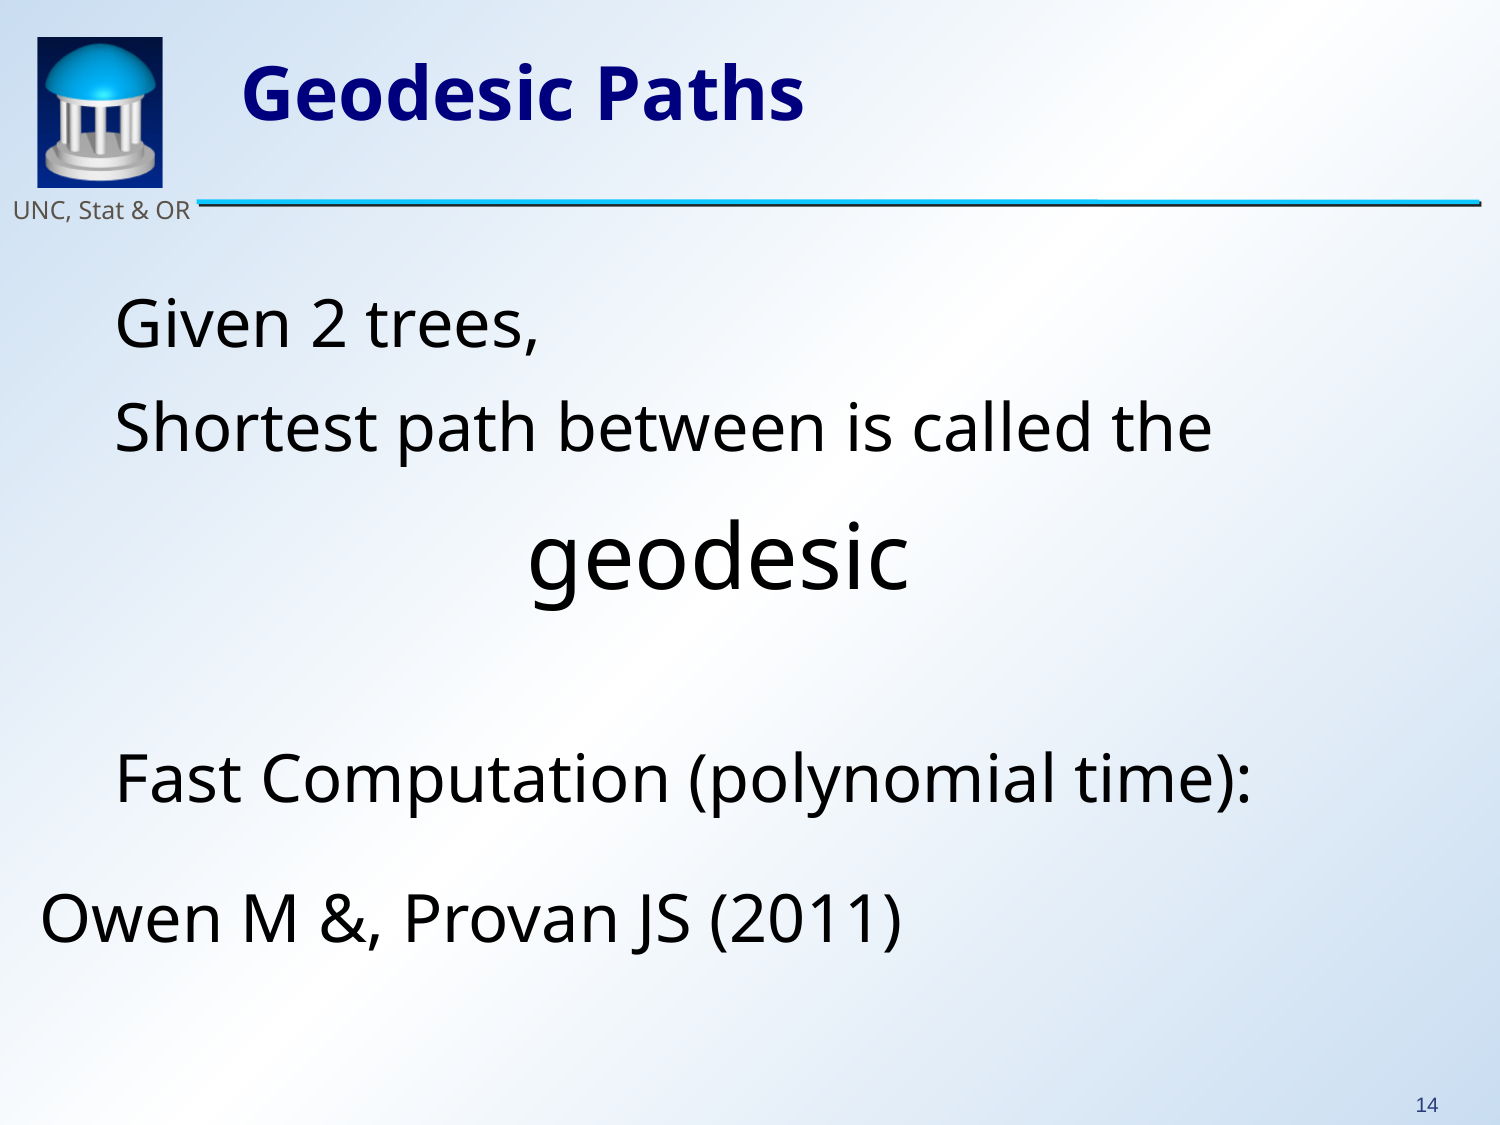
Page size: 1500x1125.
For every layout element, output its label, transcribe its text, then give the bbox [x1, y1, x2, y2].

text_box Given 2 trees, Shortest path between is called the geodesic Fast Computation (polynomial time): Owen M &, Provan JS (2011) [24, 249, 1338, 964]
title Geodesic Paths [224, 24, 1386, 156]
